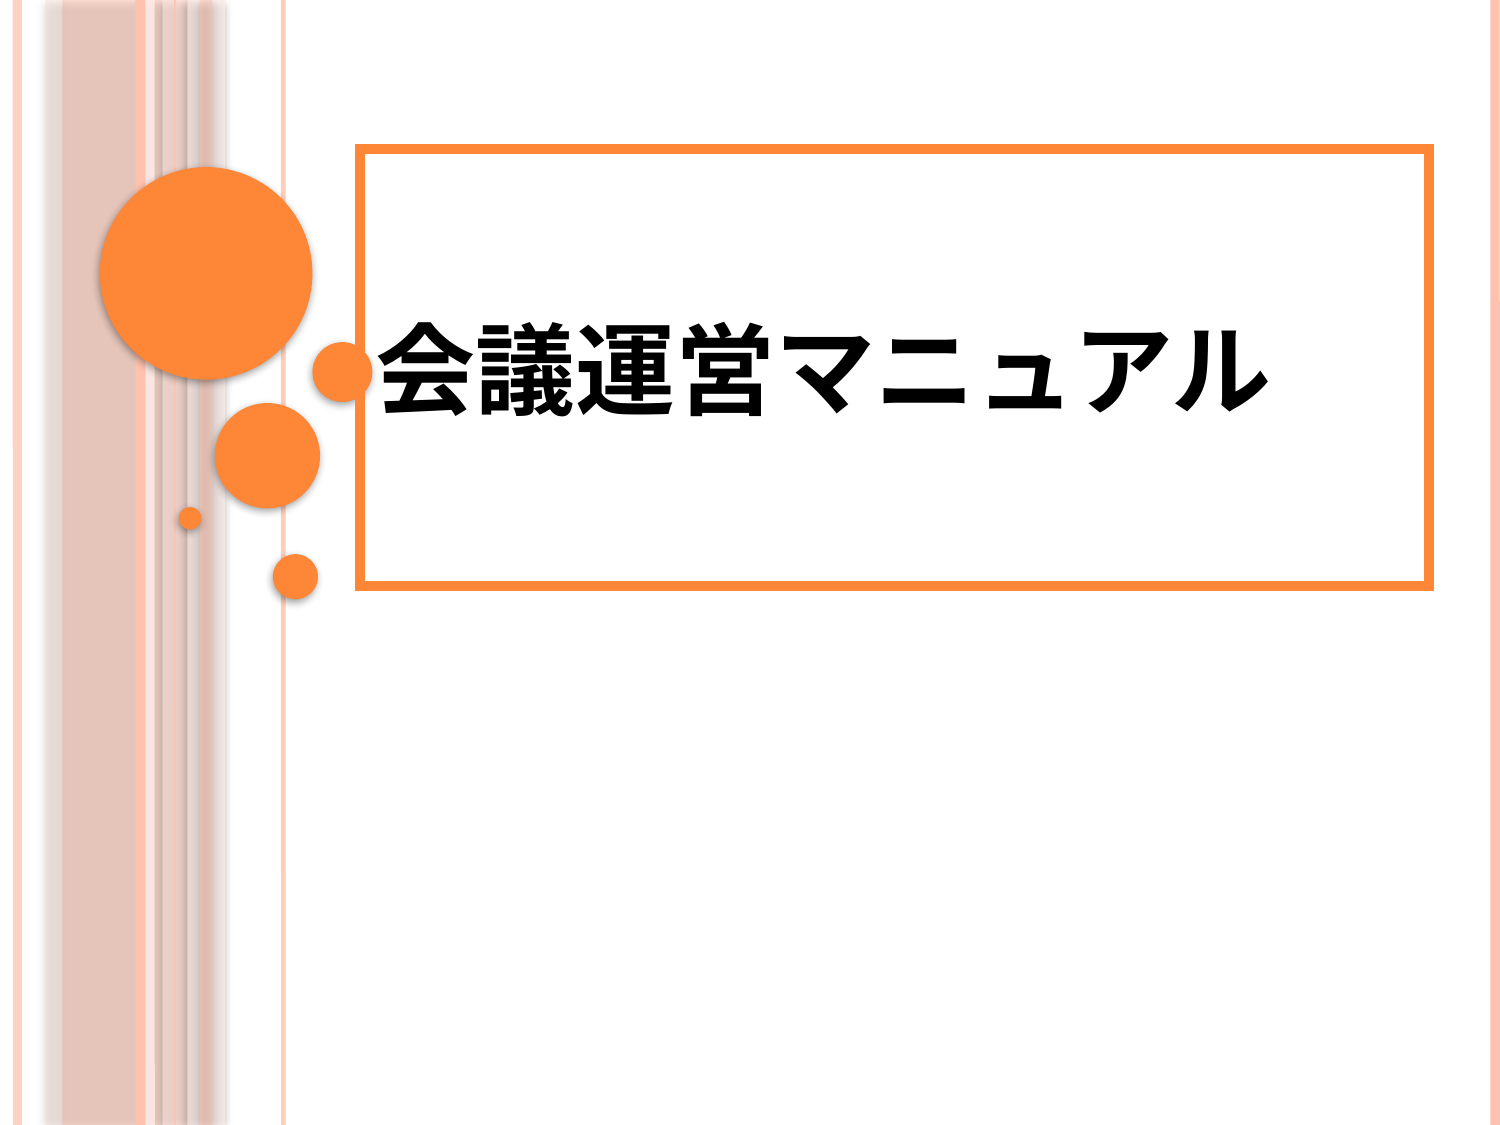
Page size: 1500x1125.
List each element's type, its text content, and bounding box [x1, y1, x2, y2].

title 会議運営マニュアル [355, 144, 1434, 591]
